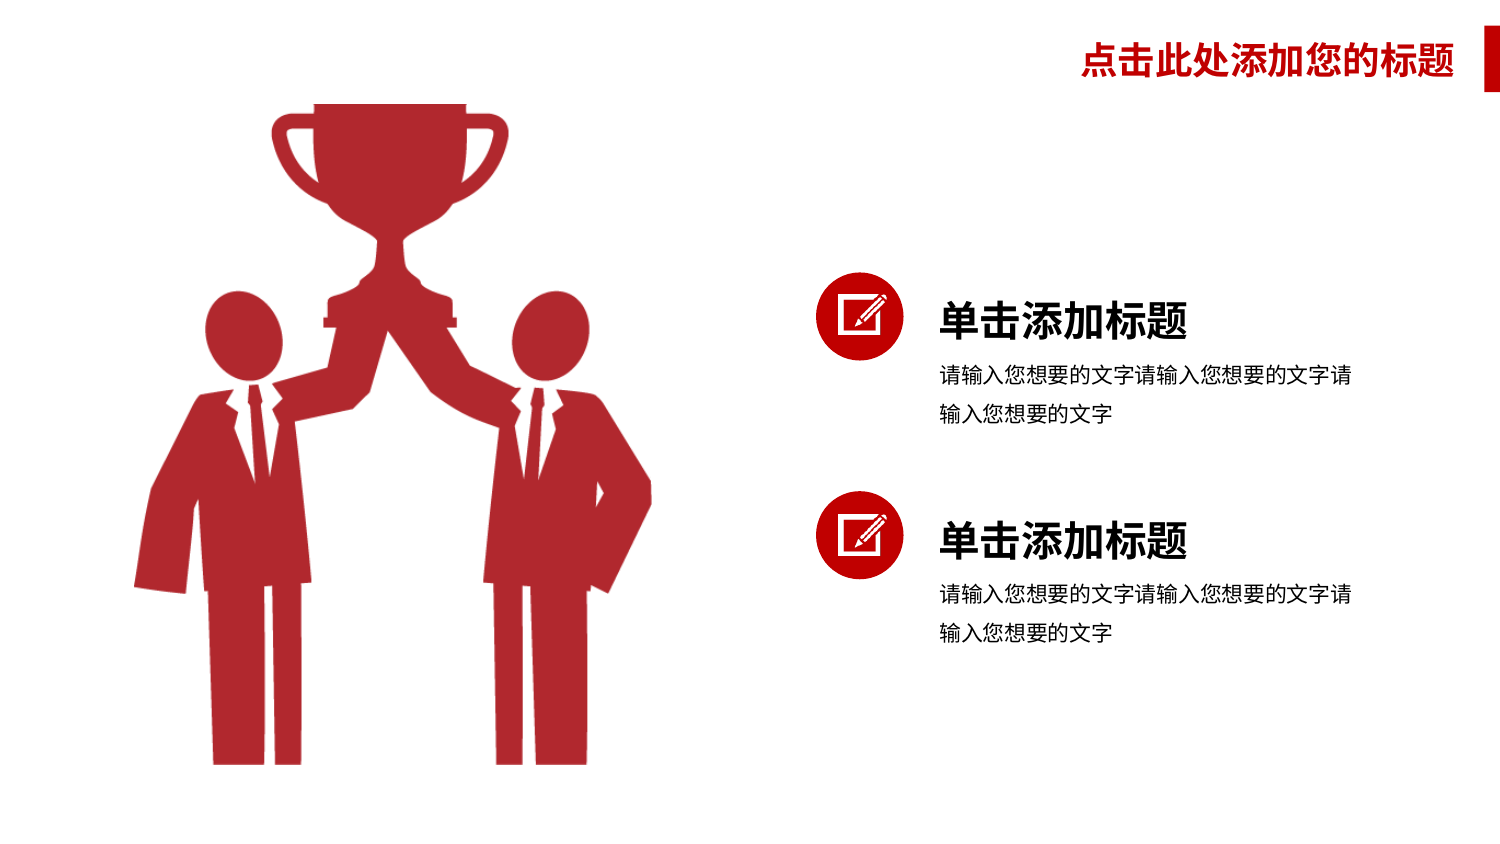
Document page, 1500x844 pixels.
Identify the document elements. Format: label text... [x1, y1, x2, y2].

text_box [816, 272, 904, 361]
picture [837, 293, 887, 335]
text_box 请输入您想要的文字请输入您想要的文字请输入您想要的文字 [928, 342, 1377, 433]
text_box 请输入您想要的文字请输入您想要的文字请输入您想要的文字 [928, 561, 1377, 652]
picture [837, 514, 887, 556]
text_box 单击添加标题 [926, 264, 1285, 351]
text_box 点击此处添加您的标题 [1037, 31, 1467, 88]
picture [133, 104, 652, 765]
text_box [1482, 24, 1500, 94]
text_box [816, 491, 904, 580]
text_box 单击添加标题 [926, 483, 1285, 570]
